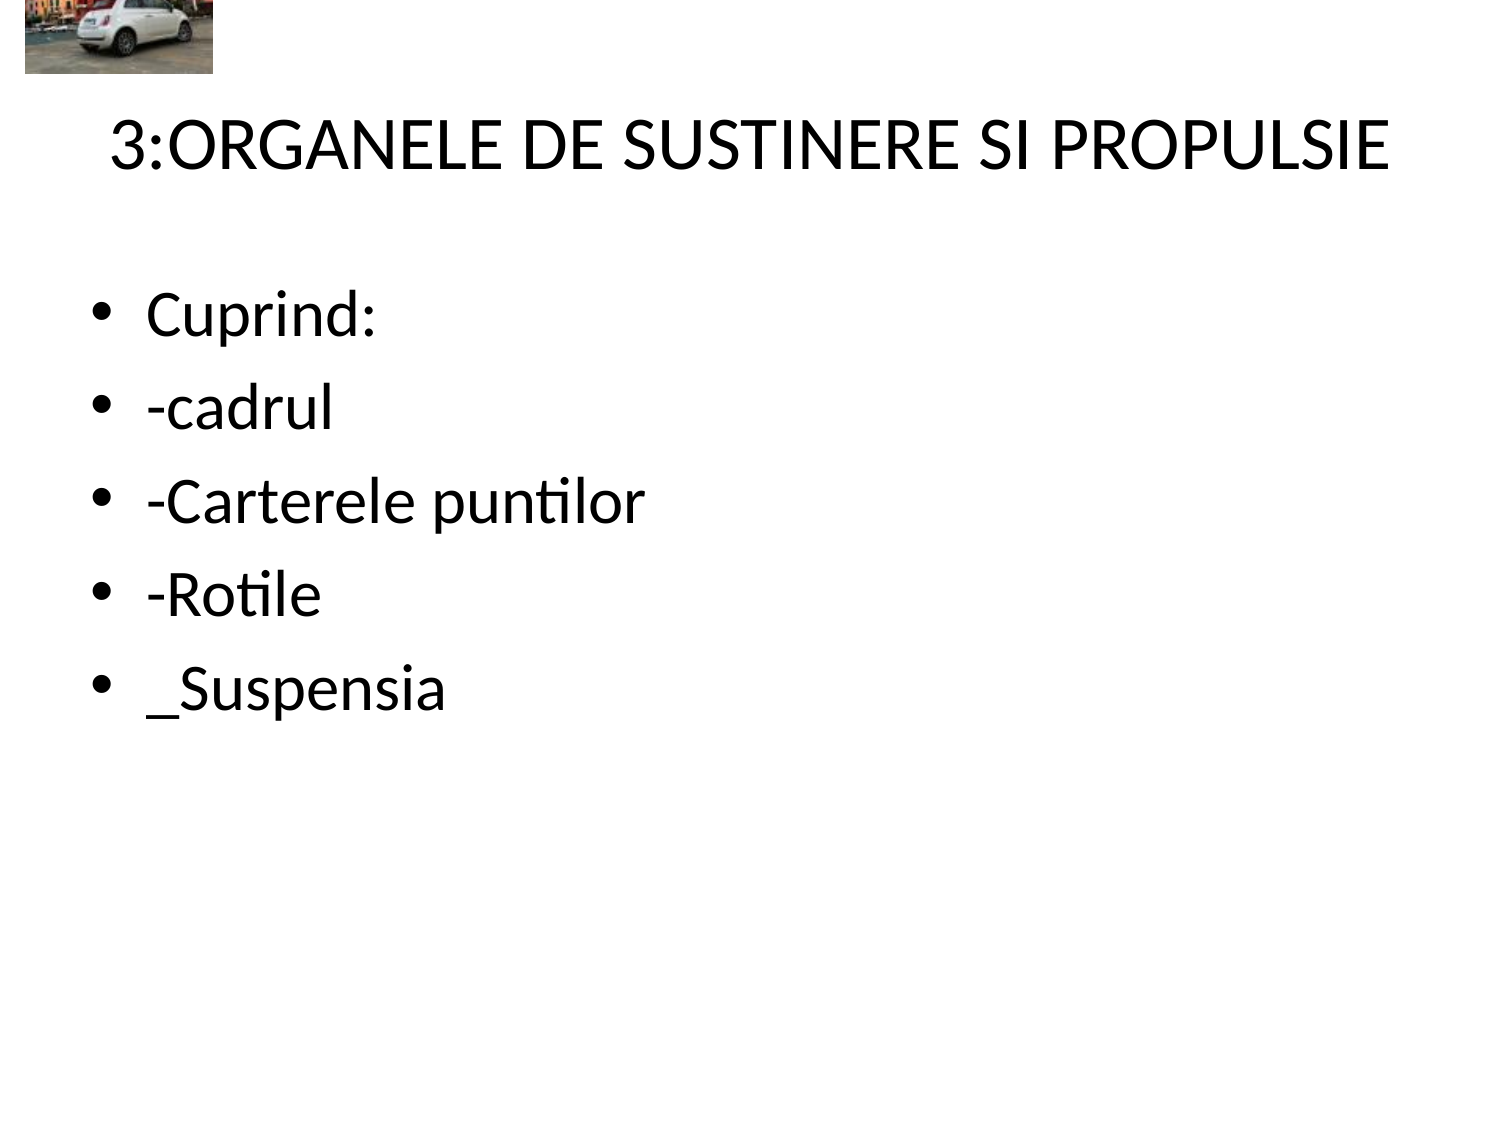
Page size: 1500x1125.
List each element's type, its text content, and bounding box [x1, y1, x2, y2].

list Cuprind: -cadrul -Carterele puntilor -Rotile _Suspensia [75, 262, 1425, 1005]
title 3:ORGANELE DE SUSTINERE SI PROPULSIE [75, 45, 1425, 233]
picture [25, 0, 214, 74]
